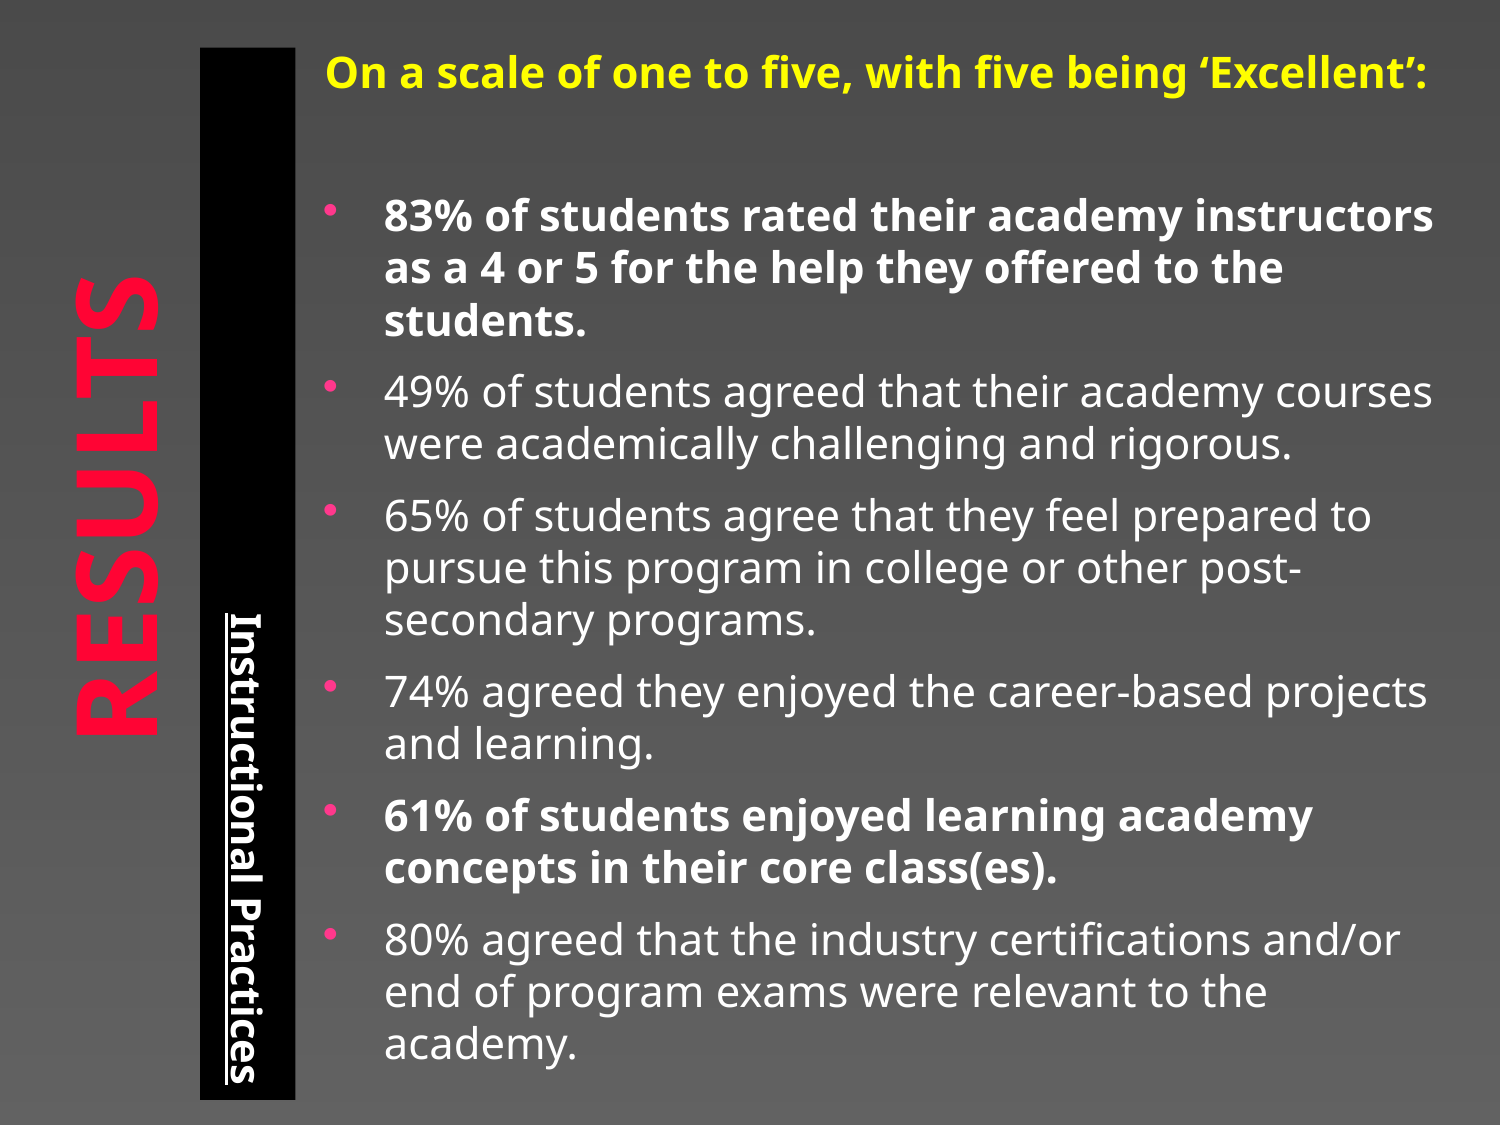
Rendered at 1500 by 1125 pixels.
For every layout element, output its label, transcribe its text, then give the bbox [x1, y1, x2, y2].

text_box RESULTS [37, 258, 188, 761]
list On a scale of one to five, with five being ‘Excellent’: 83% of students rated their academy instructors as a 4 or 5 for the help they offered to the students. 49% of students agreed that their academy courses were academically challenging and rigorous. 65% of students agree that they feel prepared to pursue this program in college or other post-secondary programs. 74% agreed they enjoyed the career-based projects and learning. 61% of students enjoyed learning academy concepts in their core class(es). 80% agreed that the industry certifications and/or end of program exams were relevant to the academy. [300, 37, 1457, 1100]
list Instructional Practices [199, 47, 296, 1101]
